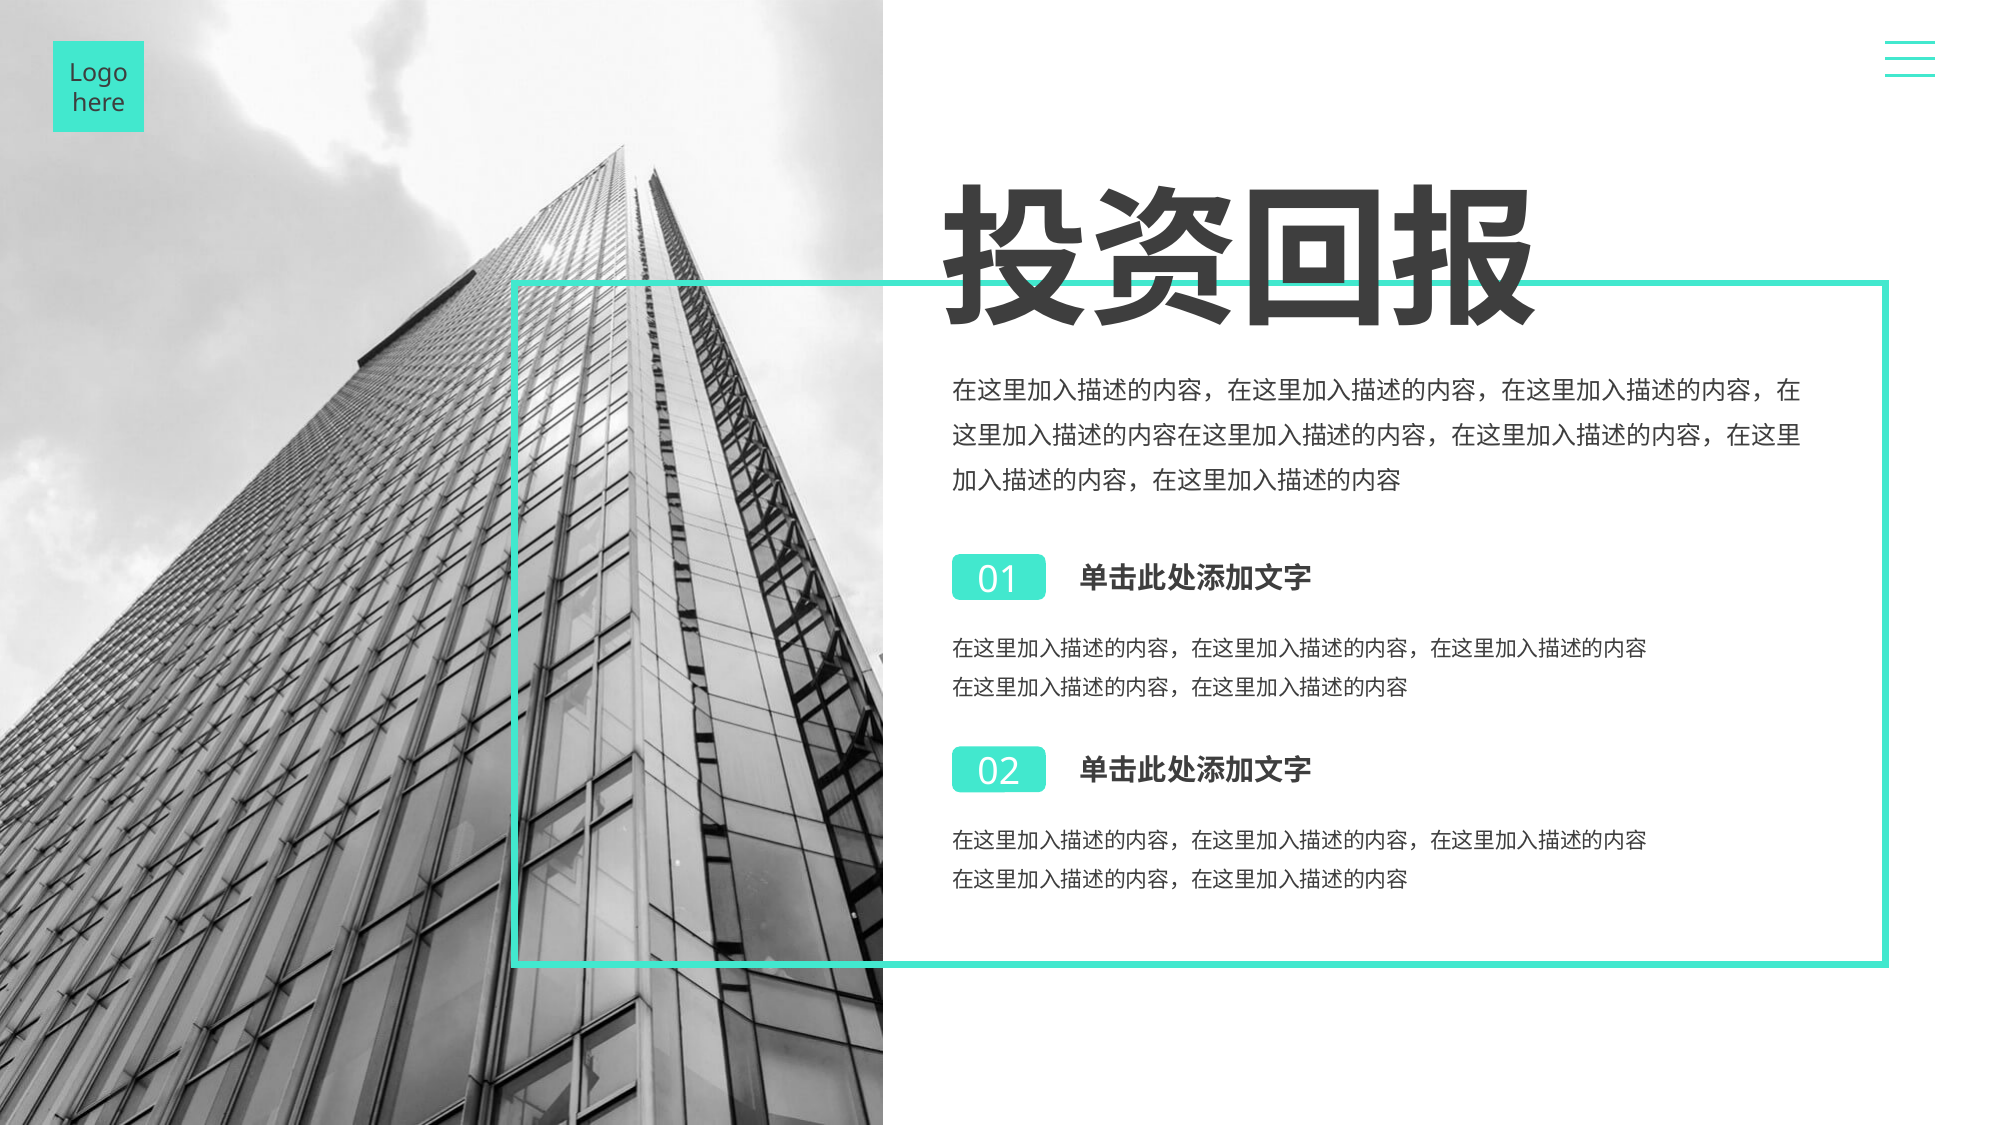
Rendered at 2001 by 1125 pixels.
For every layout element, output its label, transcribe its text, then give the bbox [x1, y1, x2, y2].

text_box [951, 551, 1436, 603]
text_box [54, 42, 1936, 132]
picture [0, 0, 883, 1125]
text_box 在这里加入描述的内容，在这里加入描述的内容，在这里加入描述的内容，在这里加入描述的内容在这里加入描述的内容，在这里加入描述的内容，在这里加入描述的内容，在这里加入描述的内容 [937, 352, 1821, 502]
text_box 投资回报 [924, 155, 1780, 351]
text_box [883, 282, 1886, 965]
text_box 在这里加入描述的内容，在这里加入描述的内容，在这里加入描述的内容 在这里加入描述的内容，在这里加入描述的内容 [937, 806, 1800, 900]
text_box 在这里加入描述的内容，在这里加入描述的内容，在这里加入描述的内容 在这里加入描述的内容，在这里加入描述的内容 [937, 613, 1800, 708]
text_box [951, 744, 1436, 795]
